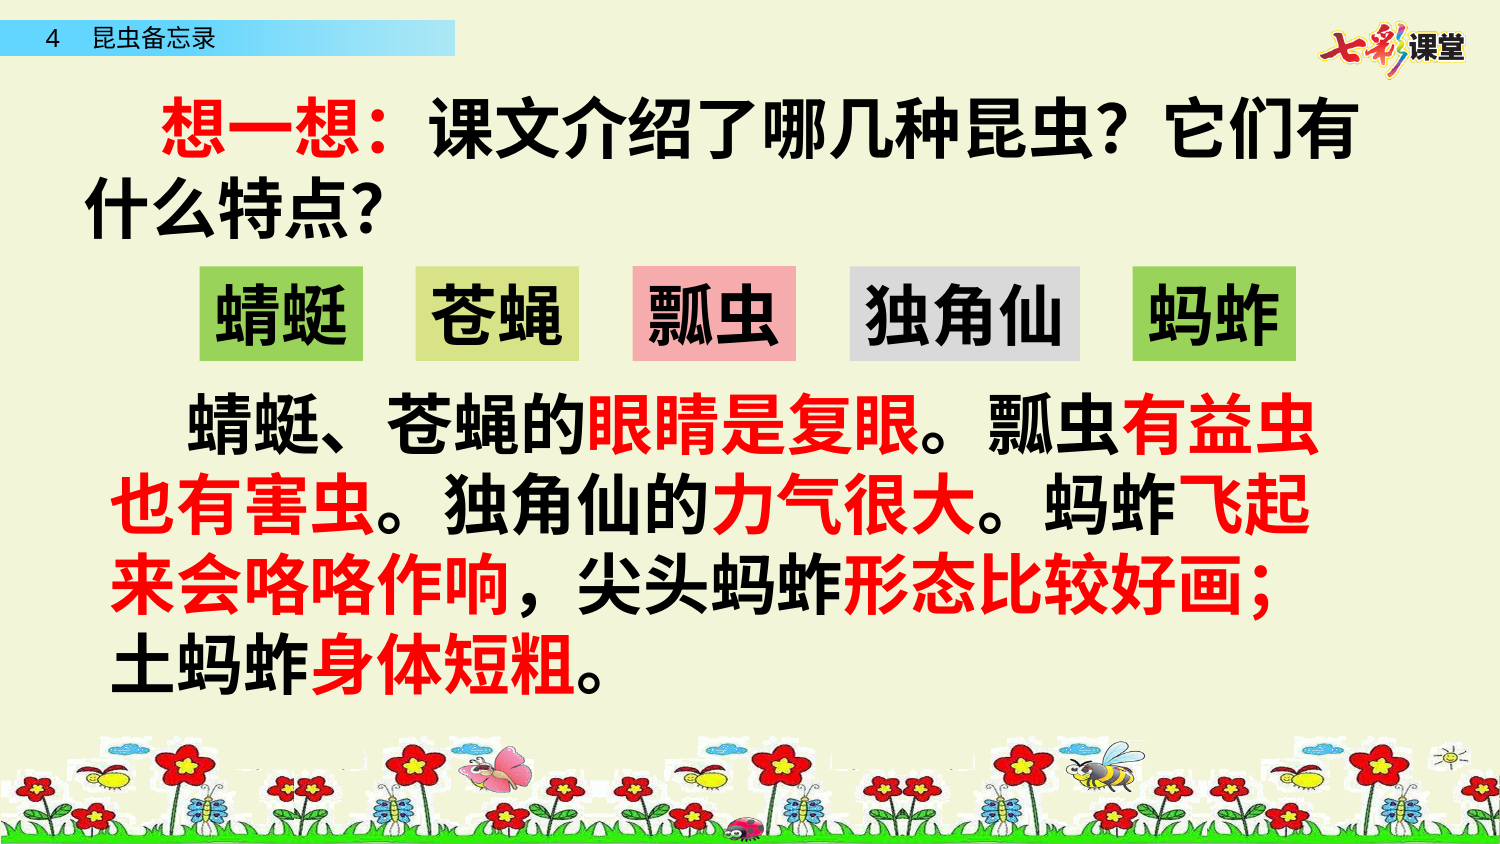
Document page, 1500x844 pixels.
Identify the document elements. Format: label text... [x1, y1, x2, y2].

text_box 蜻蜓、苍蝇的眼睛是复眼。瓢虫有益虫也有害虫。独角仙的力气很大。蚂蚱飞起来会咯咯作响，尖头蚂蚱形态比较好画；土蚂蚱身体短粗。 [98, 377, 1374, 709]
text_box 苍蝇 [415, 266, 579, 361]
picture [0, 714, 1500, 844]
text_box 蜻蜓 [199, 266, 363, 361]
text_box 想一想：课文介绍了哪几种昆虫？它们有什么特点？ [69, 79, 1399, 255]
picture [1316, 20, 1468, 80]
text_box 蚂蚱 [1132, 266, 1296, 361]
text_box 瓢虫 [632, 266, 796, 361]
text_box 独角仙 [849, 266, 1080, 361]
